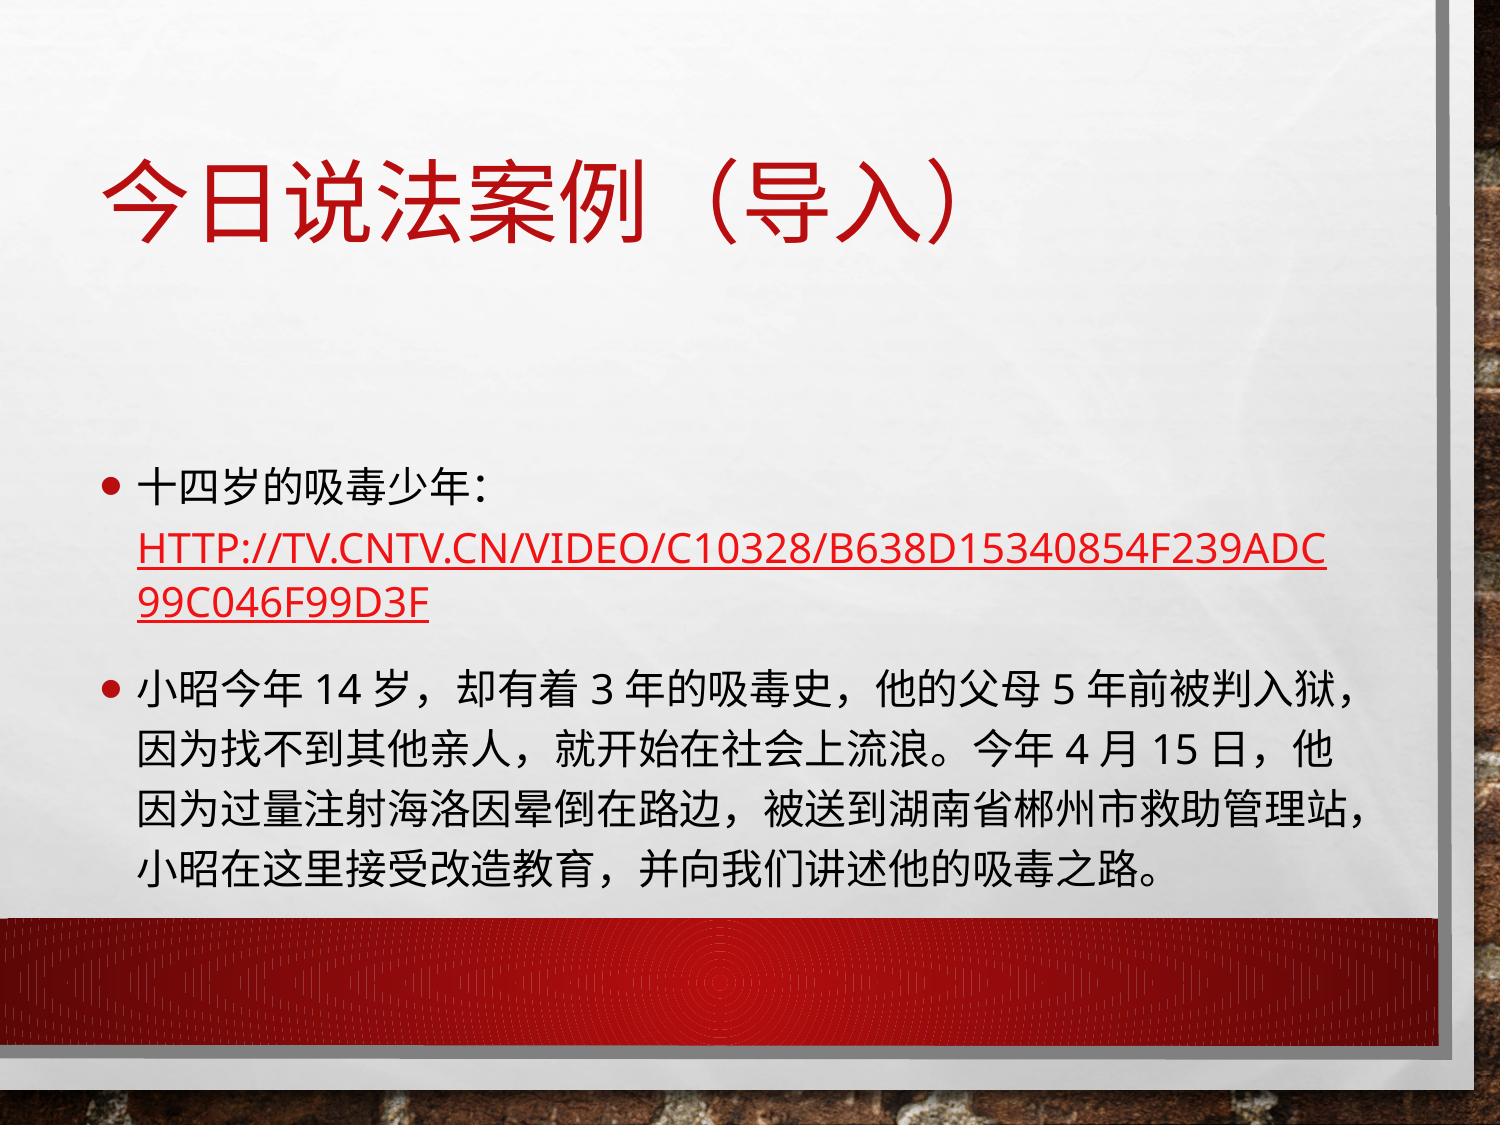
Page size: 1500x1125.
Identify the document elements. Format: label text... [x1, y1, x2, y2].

picture [0, 0, 1500, 1125]
title 今日说法案例（导入） [84, 112, 1364, 302]
list 十四岁的吸毒少年：http://tv.cntv.cn/video/C10328/b638d15340854f239adc99c046f99d3f 小昭今年14岁，却有着3年的吸毒史，他的父母5年前被判入狱，因为找不到其他亲人，就开始在社会上流浪。今年4月15日，他因为过量注射海洛因晕倒在路边，被送到湖南省郴州市救助管理站，小昭在这里接受改造教育，并向我们讲述他的吸毒之路。 [84, 338, 1364, 882]
